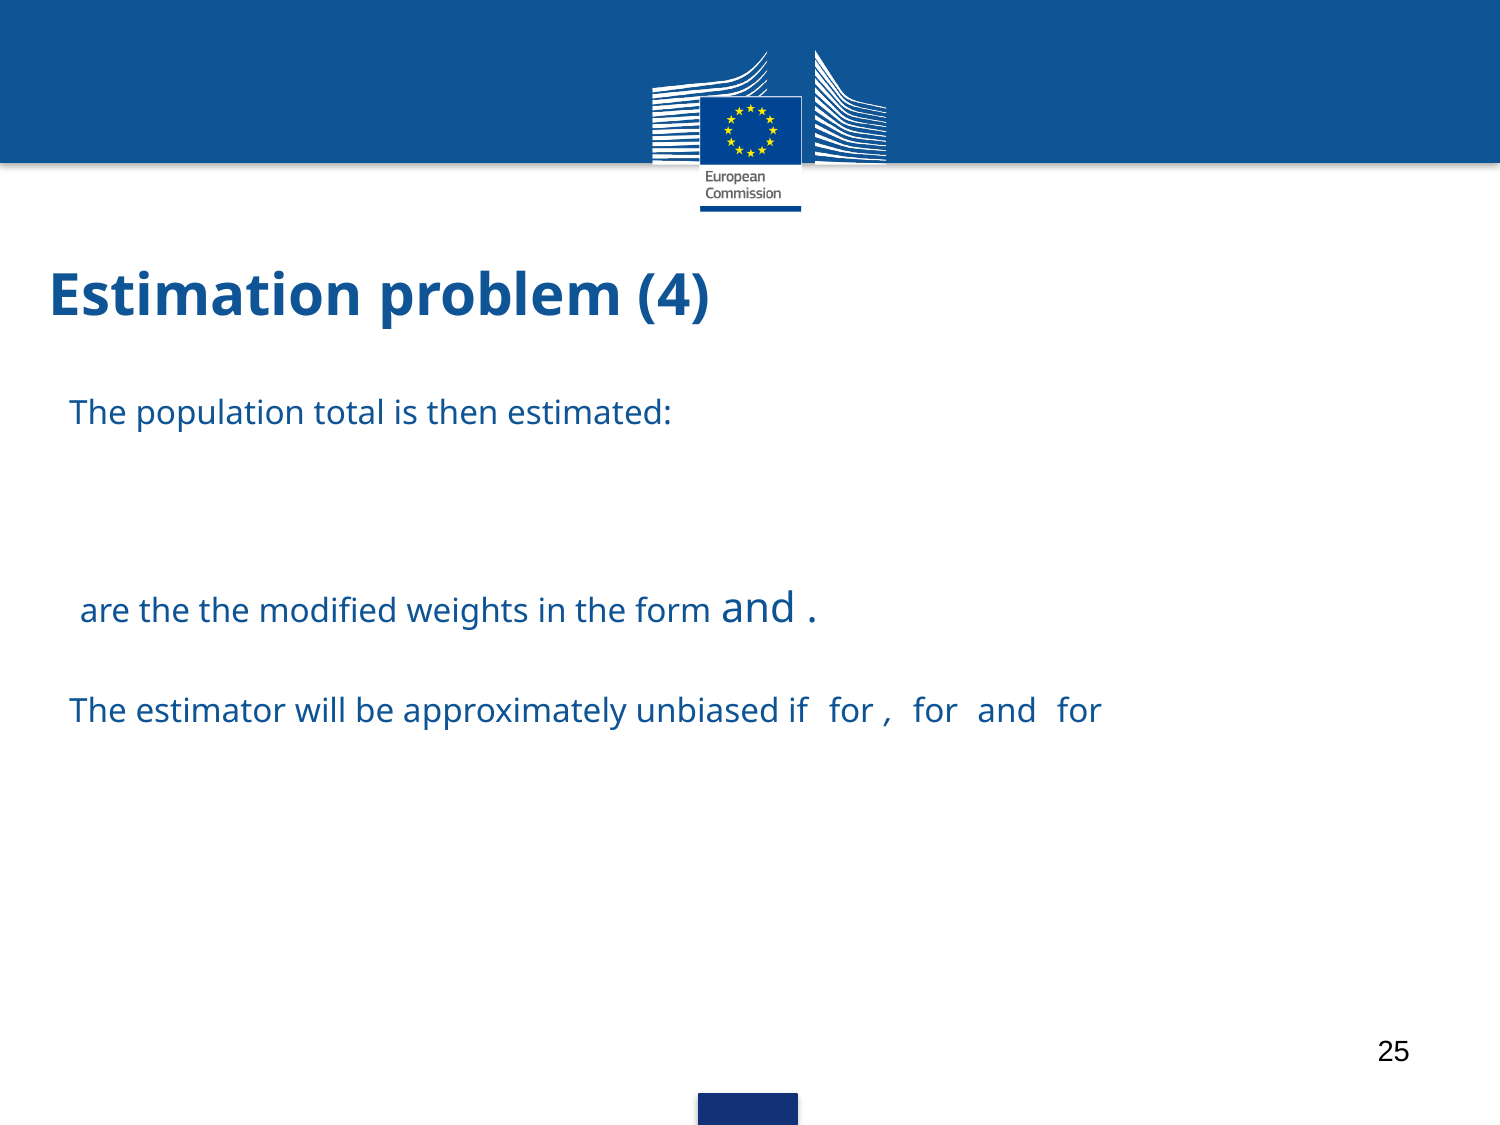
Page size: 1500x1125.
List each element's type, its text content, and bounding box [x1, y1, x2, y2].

slide_number 25 [1074, 1024, 1426, 1103]
list [54, 354, 1405, 1064]
title Estimation problem (4) [33, 215, 1425, 370]
